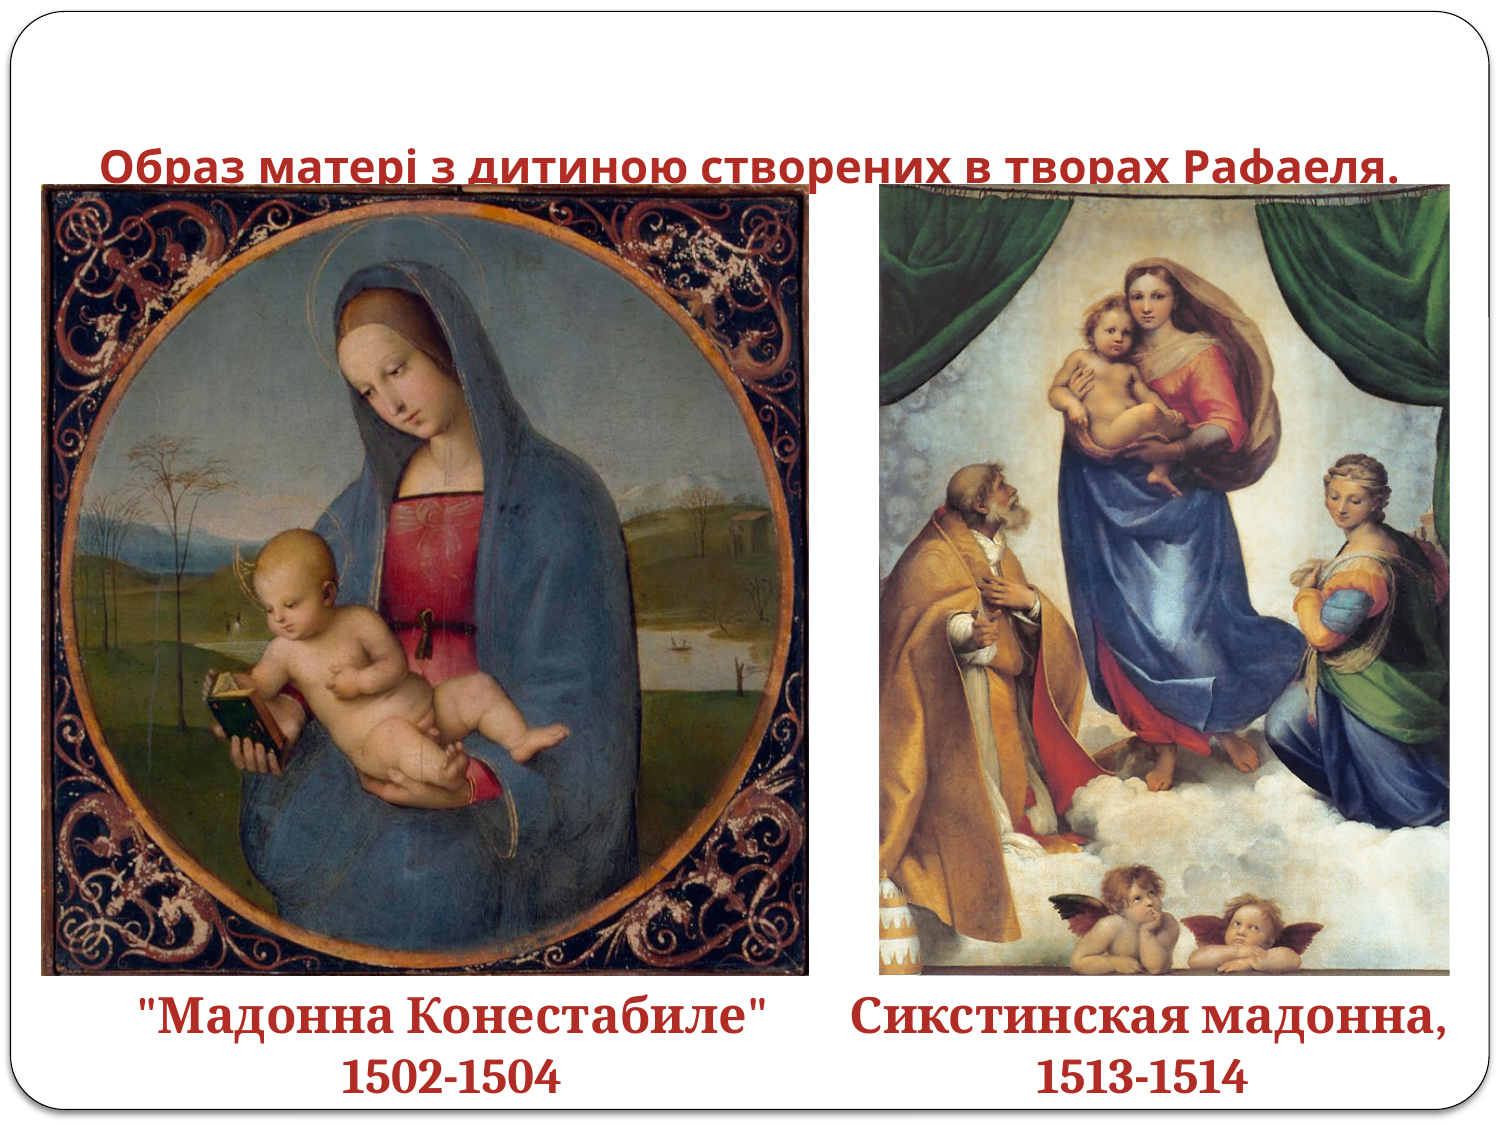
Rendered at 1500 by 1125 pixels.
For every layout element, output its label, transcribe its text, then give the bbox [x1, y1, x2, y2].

picture [879, 184, 1450, 977]
picture [41, 184, 810, 977]
text_box Сикстинская мадонна, 1513-1514 [832, 975, 1465, 1111]
text_box "Мадонна Конестабиле" 1502-1504 [0, 975, 832, 1111]
title Образ матері з дитиною створених в творах Рафаеля. [64, 78, 1435, 209]
